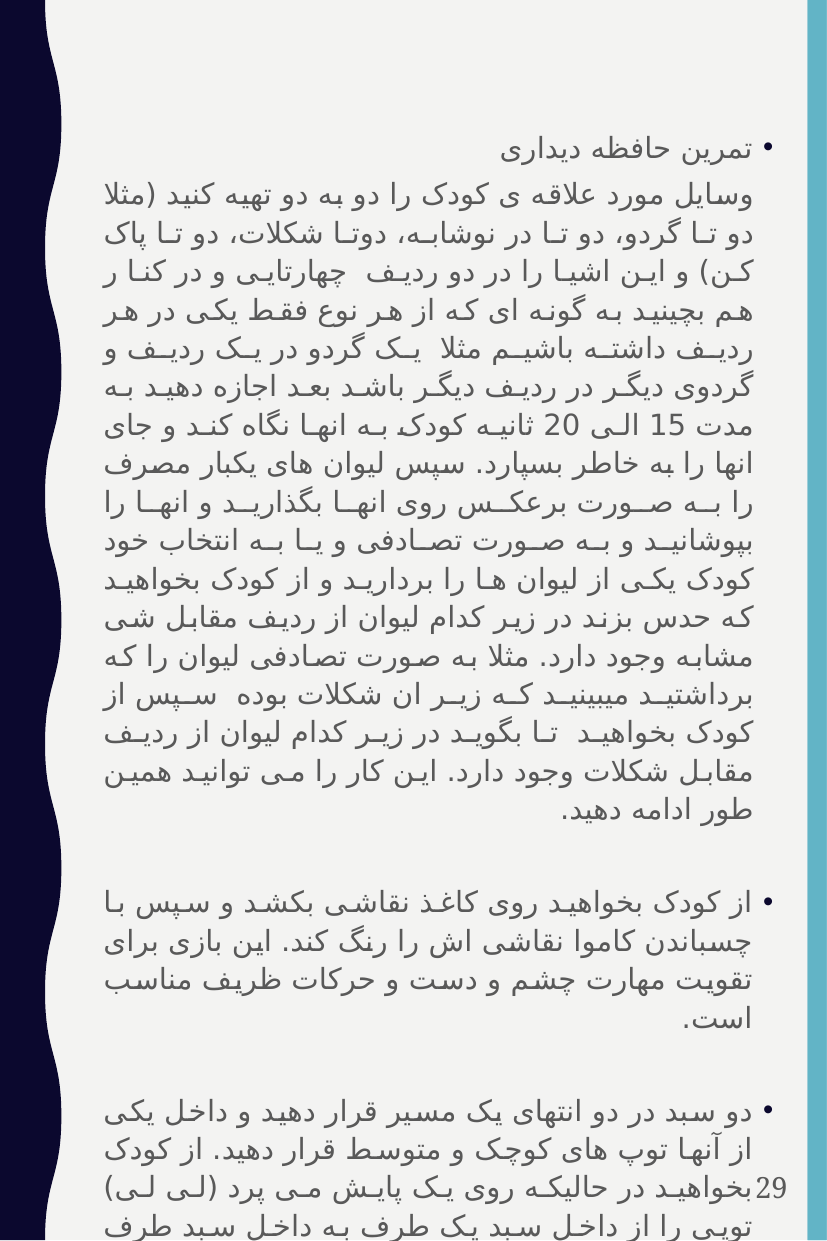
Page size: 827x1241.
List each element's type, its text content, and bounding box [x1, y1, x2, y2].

list تمرین حافظه دیداری وسایل مورد علاقه ی کودک را دو به دو تهیه کنید (مثلا دو تا گردو، دو تا در نوشابه، دوتا شکلات، دو تا پاک کن) و این اشیا را در دو ردیف چهارتایی و در کنا ر هم بچینید به گونه ای که از هر نوع فقط یکی در هر ردیف داشته باشیم مثلا یک گردو در یک ردیف و گردوی دیگر در ردیف دیگر باشد بعد اجازه دهید به مدت 15 الی 20 ثانیه کودک به انها نگاه کند و جای انها را به خاطر بسپارد. سپس لیوان های یکبار مصرف را به صورت برعکس روی انها بگذارید و انها را بپوشانید و به صورت تصادفی و یا به انتخاب خود کودک یکی از لیوان ها را بردارید و از کودک بخواهید که حدس بزند در زیر کدام لیوان از ردیف مقابل شی مشابه وجود دارد. مثلا به صورت تصادفی لیوان را که برداشتید میبینید که زیر ان شکلات بوده سپس از کودک بخواهید تا بگوید در زیر کدام لیوان از ردیف مقابل شکلات وجود دارد. این کار را می توانید همین طور ادامه دهید. از کودک بخواهید روی کاغذ نقاشی بکشد و سپس با چسباندن کاموا نقاشی اش را رنگ کند. این بازی برای تقویت مهارت چشم و دست و حرکات ظریف مناسب است. دو سبد در دو انتهای یک مسیر قرار دهید و داخل یکی از آنها توپ های کوچک و متوسط قرار دهید. از کودک بخواهید در حالیکه روی یک پایش می پرد (لی لی) توپی را از داخل سبد یک طرف به داخل سبد طرف مقابل برساند. این تمرین موجب تقویت کنترل تعادلی کودک و تمرکز و توجه می شود. از کودک بخواهید روی یک پا بایستد و توپ را به داخل سبد پرتاب کند. این تمرین موجب تقویت کنترل تعادلی کودک و تمرکز و توجه می شود. [88, 118, 789, 708]
slide_number 29 [725, 1157, 803, 1217]
